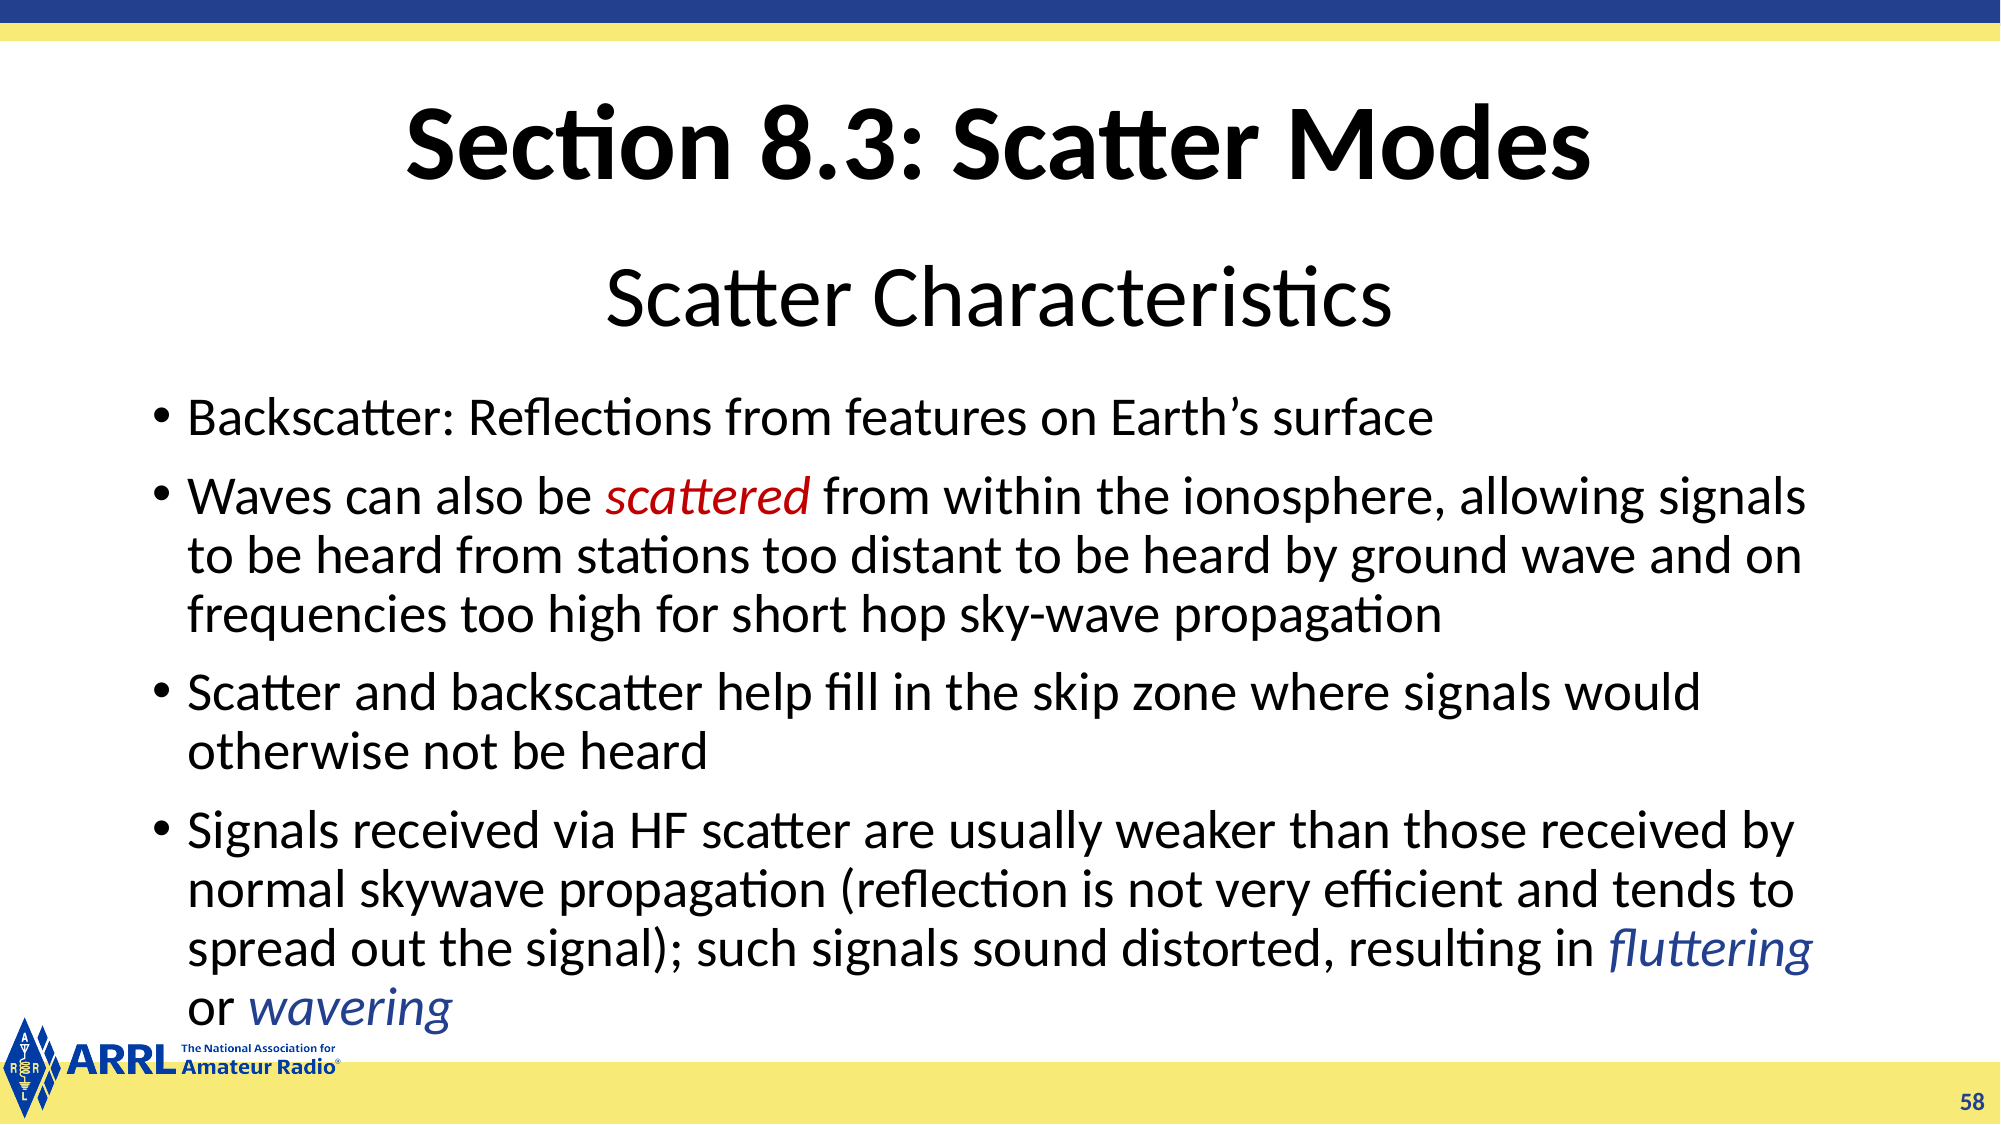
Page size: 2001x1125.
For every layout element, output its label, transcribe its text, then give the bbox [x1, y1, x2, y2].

title Section 8.3: Scatter Modes Scatter Characteristics [137, 78, 1863, 354]
list Backscatter: Reflections from features on Earth’s surface Waves can also be scattered from within the ionosphere, allowing signals to be heard from stations too distant to be heard by ground wave and on frequencies too high for short hop sky-wave propagation Scatter and backscatter help fill in the skip zone where signals would otherwise not be heard Signals received via HF scatter are usually weaker than those received by normal skywave propagation (reflection is not very efficient and tends to spread out the signal); such signals sound distorted, resulting in fluttering or wavering [137, 380, 1863, 1046]
picture [1, 1015, 342, 1121]
